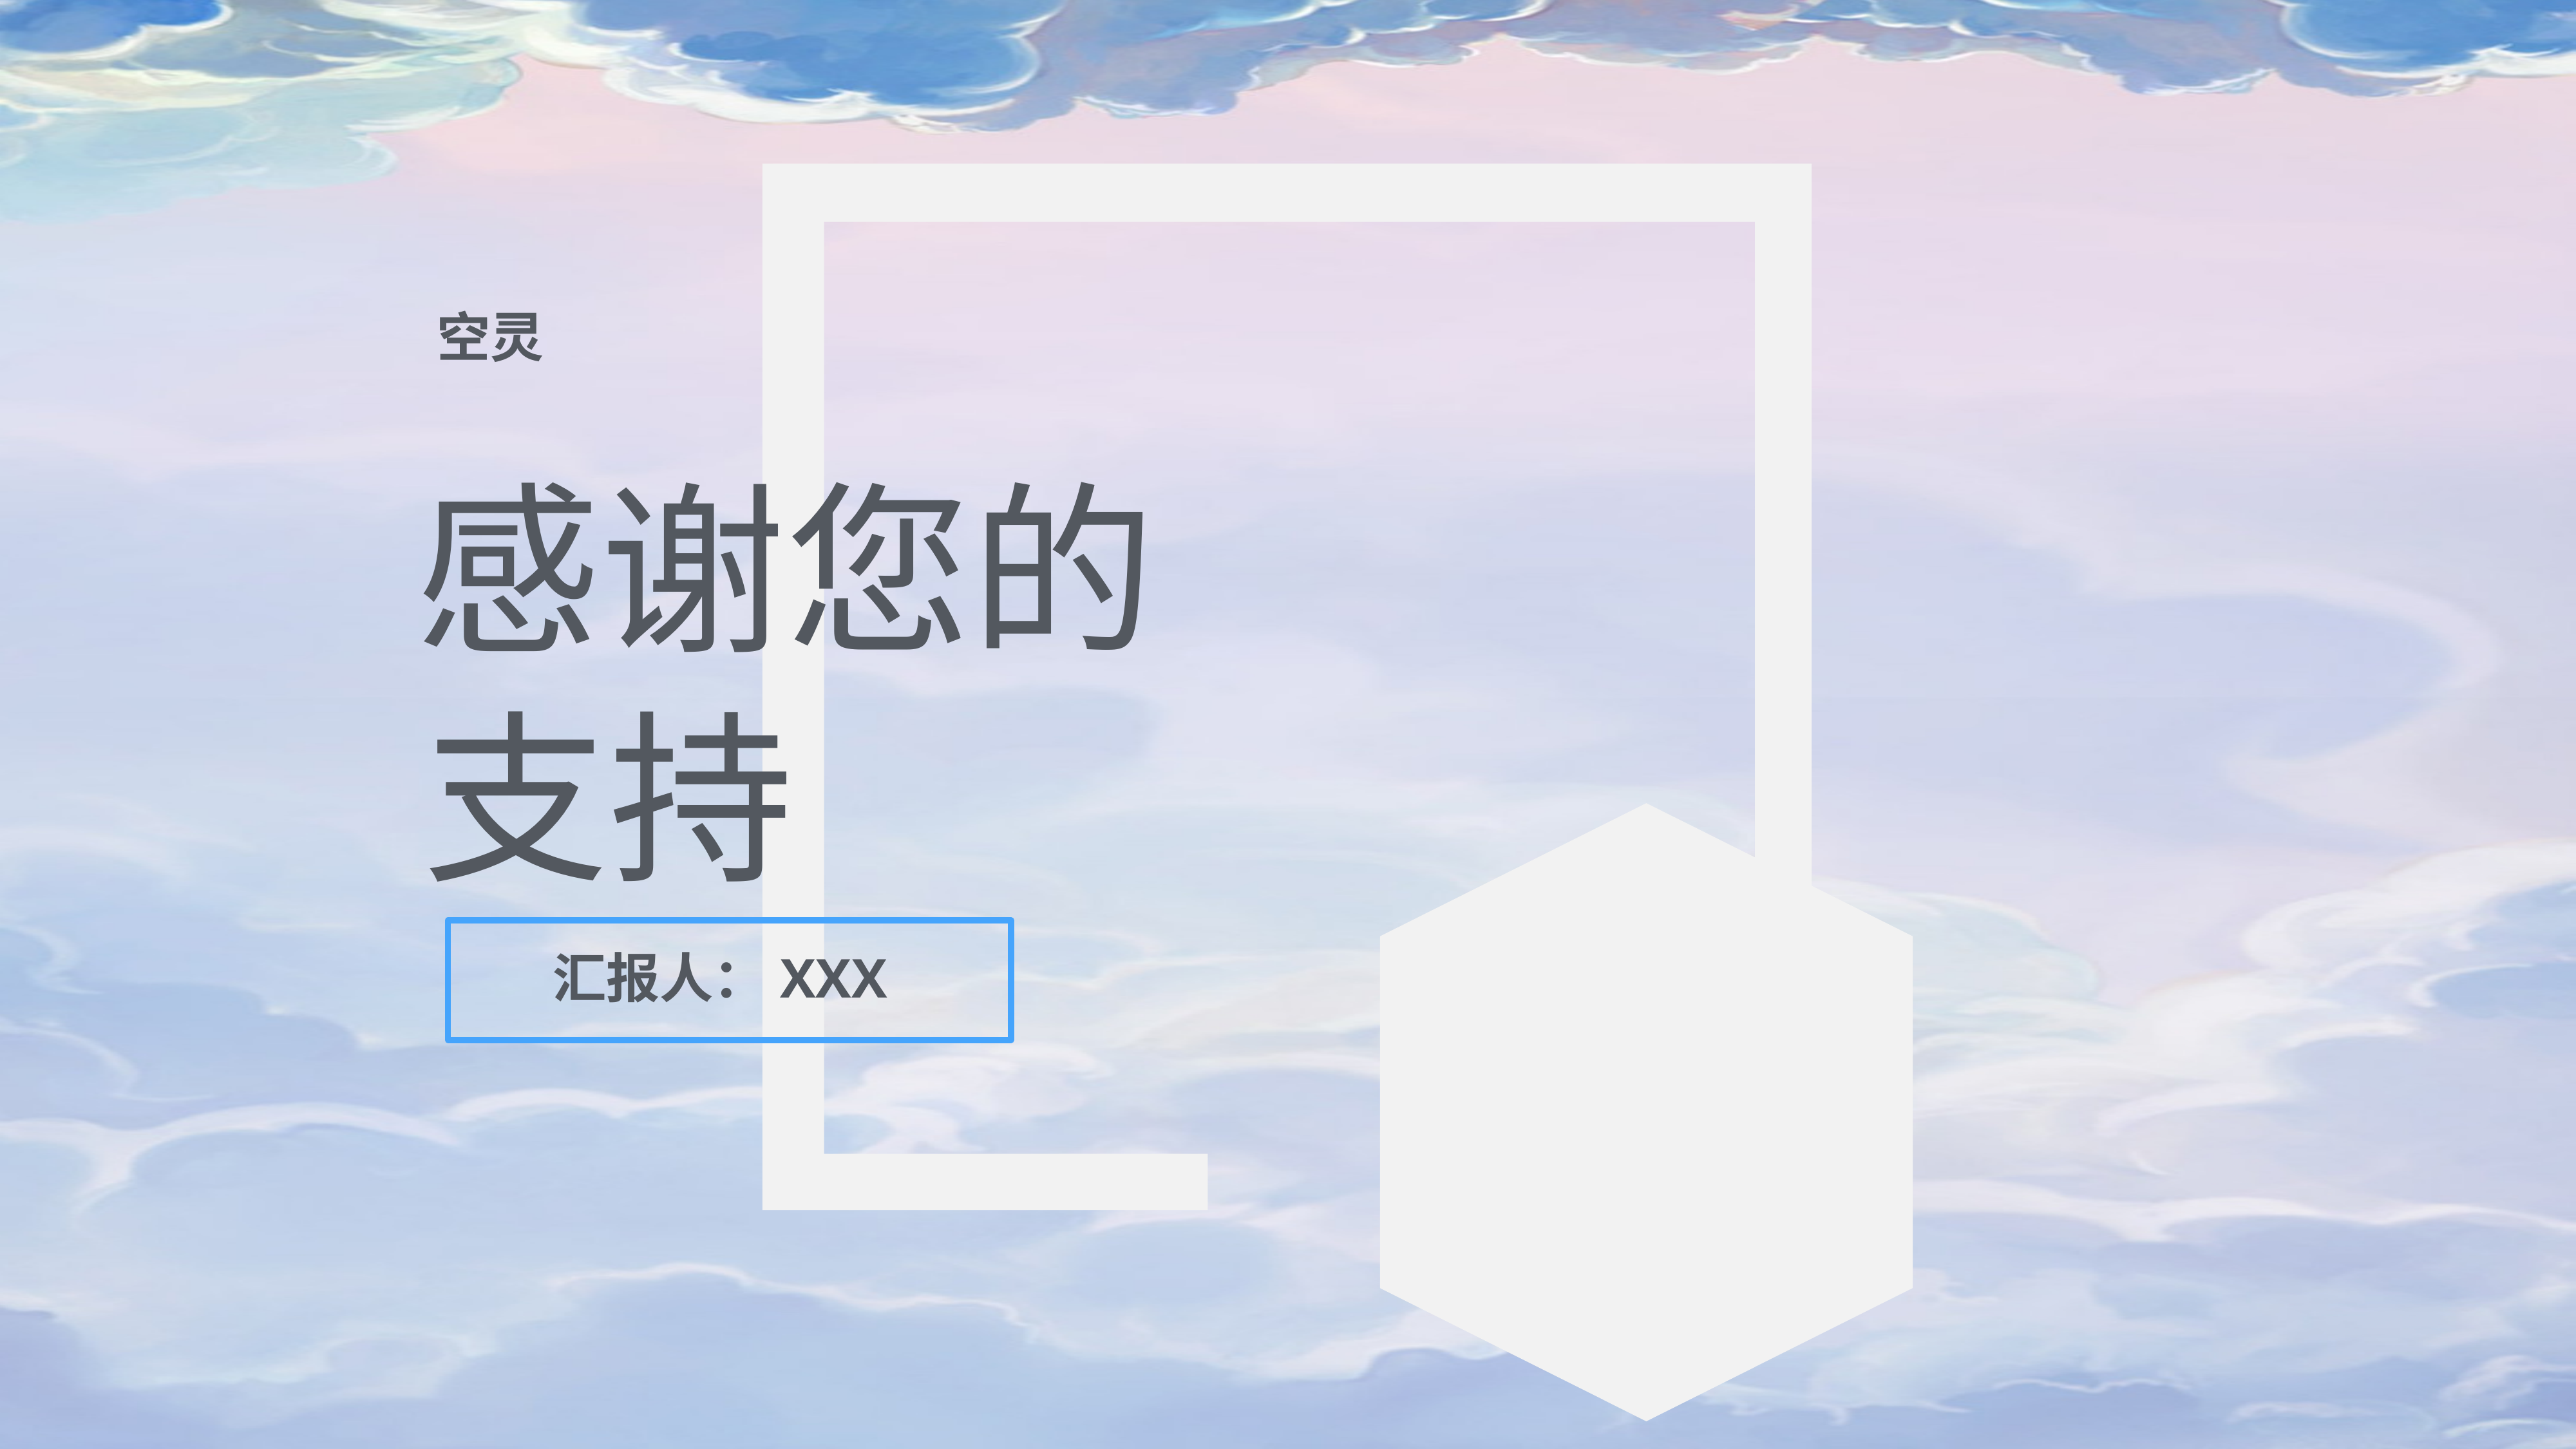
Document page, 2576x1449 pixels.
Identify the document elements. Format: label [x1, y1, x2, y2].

text_box [762, 163, 1812, 1211]
picture [0, 0, 2576, 1449]
